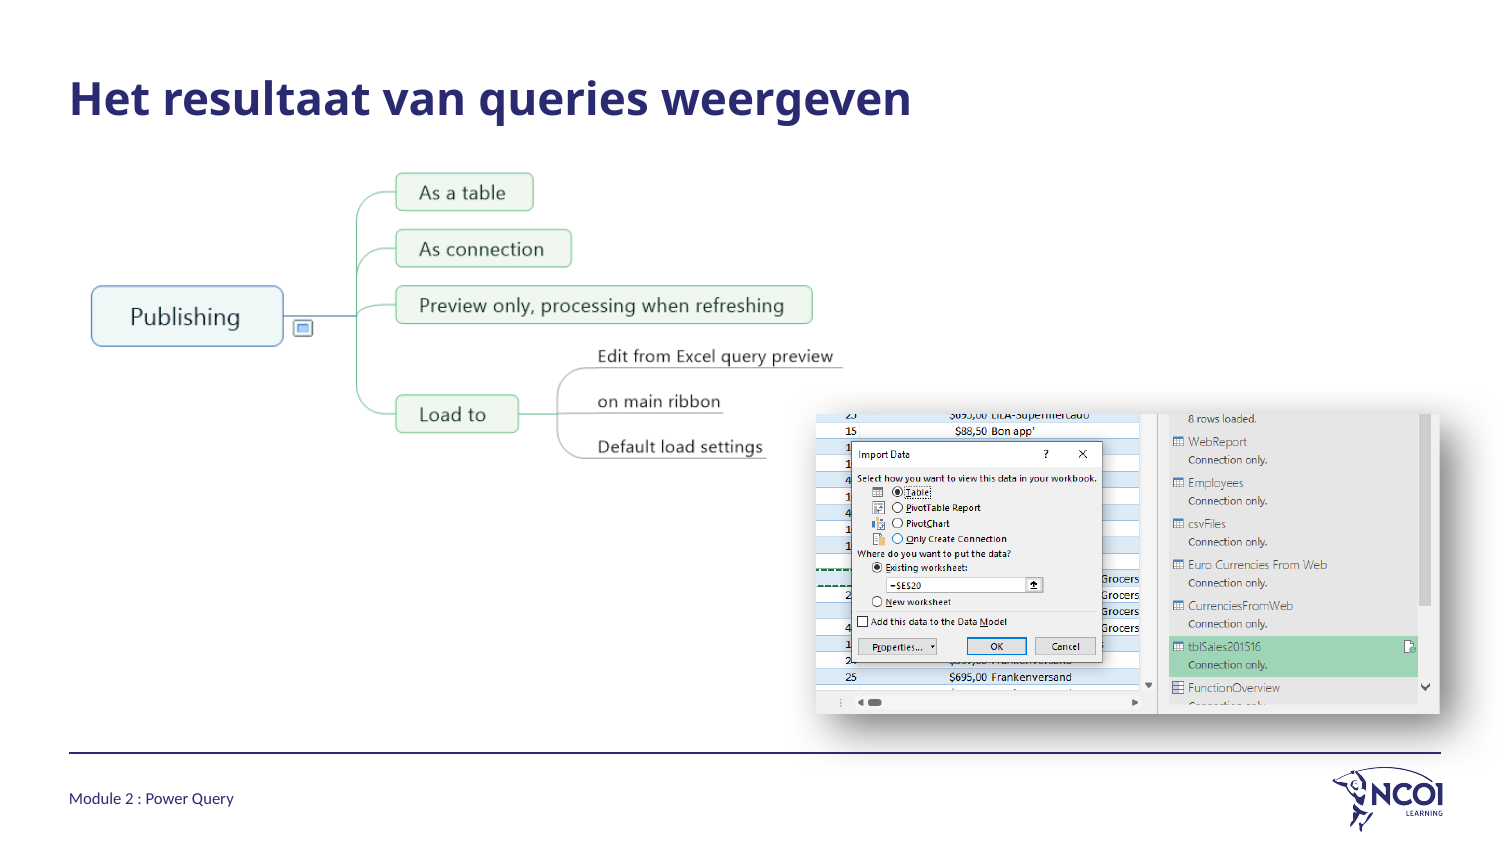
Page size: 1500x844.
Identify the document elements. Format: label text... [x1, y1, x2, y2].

picture [1310, 743, 1465, 844]
picture [36, 129, 1440, 714]
title Het resultaat van queries weergeven [68, 23, 1264, 125]
footer Module 2 : Power Query [53, 775, 561, 821]
